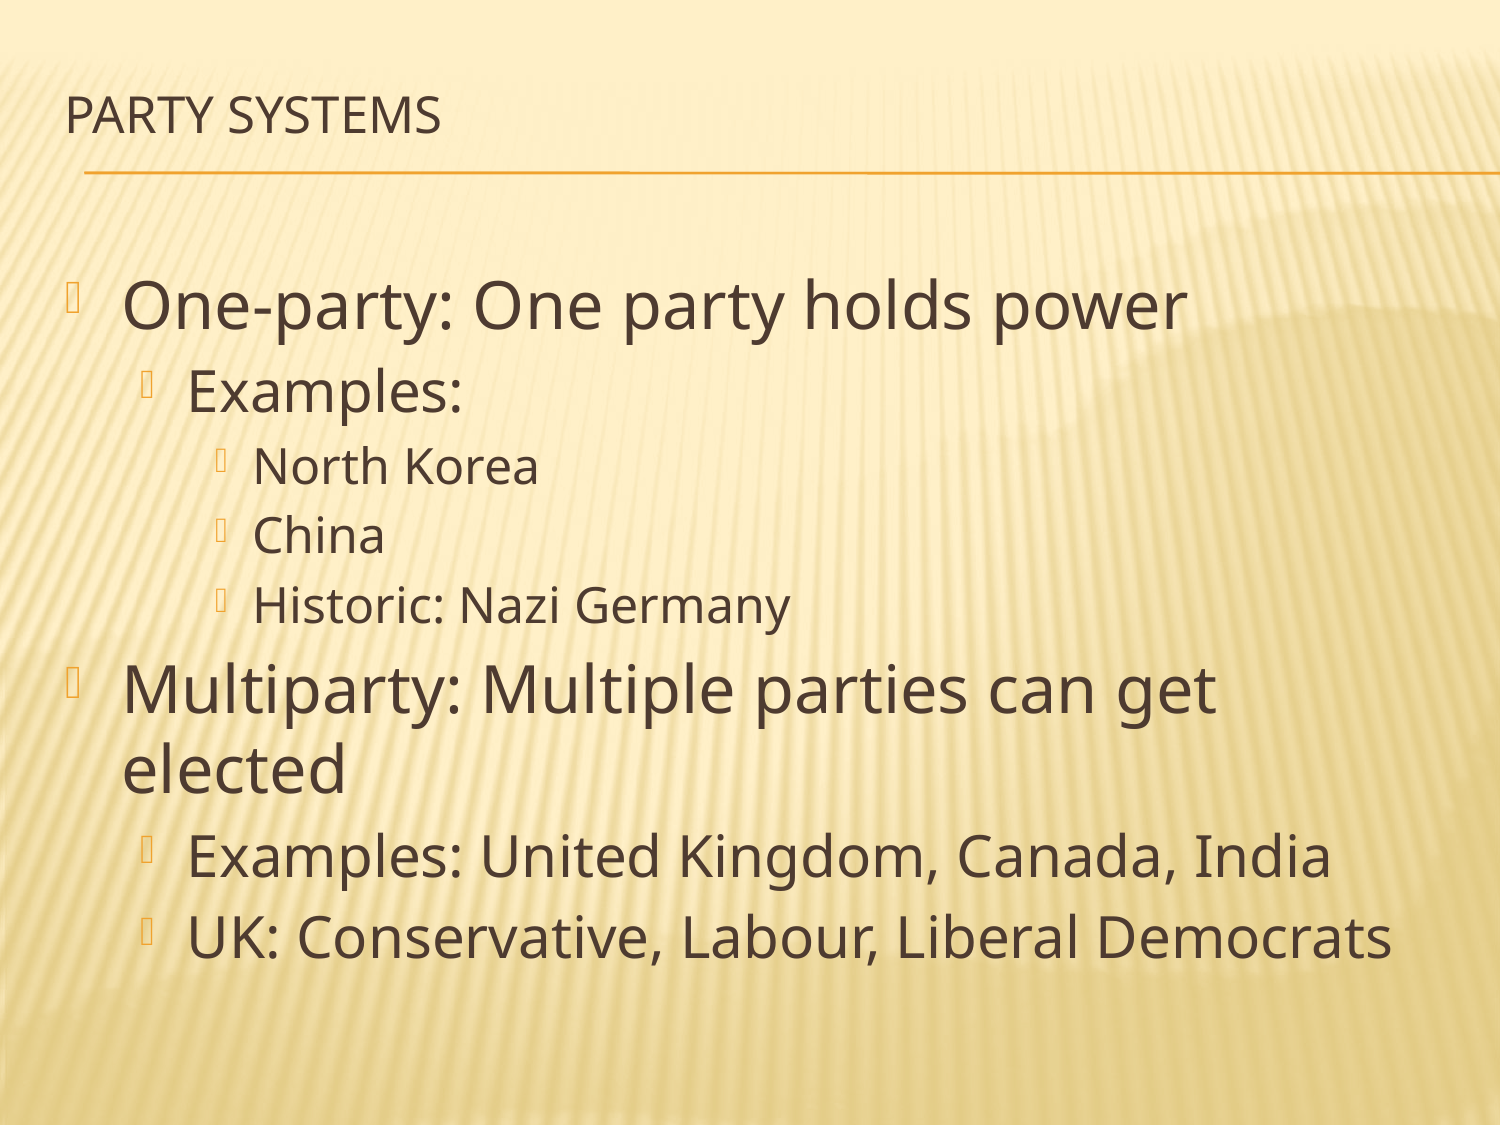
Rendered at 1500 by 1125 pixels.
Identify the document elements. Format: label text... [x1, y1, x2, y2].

list One-party: One party holds power Examples: North Korea China Historic: Nazi Germany Multiparty: Multiple parties can get elected Examples: United Kingdom, Canada, India UK: Conservative, Labour, Liberal Democrats [50, 254, 1475, 998]
title Party Systems [50, 75, 1475, 213]
